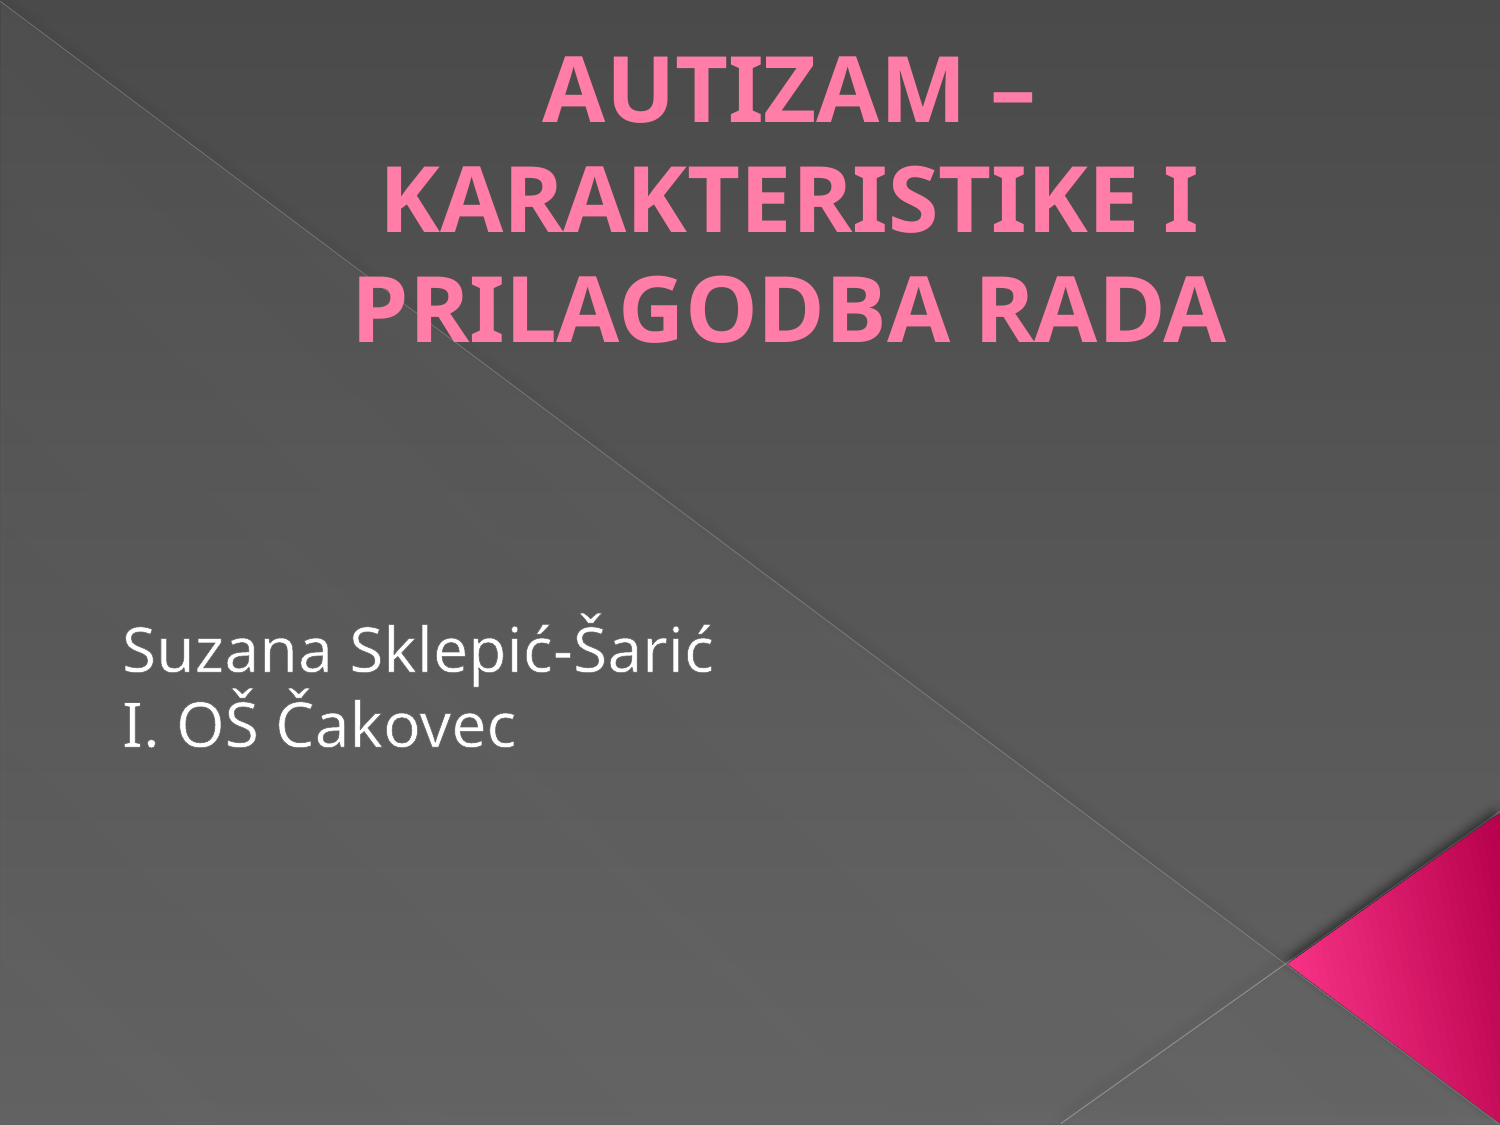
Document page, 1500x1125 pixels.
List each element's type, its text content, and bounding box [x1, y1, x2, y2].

title AUTIZAM – KARAKTERISTIKE I PRILAGODBA RADA [88, 127, 1412, 369]
subtitle Suzana Sklepić-Šarić I. OŠ Čakovec [107, 527, 1430, 786]
